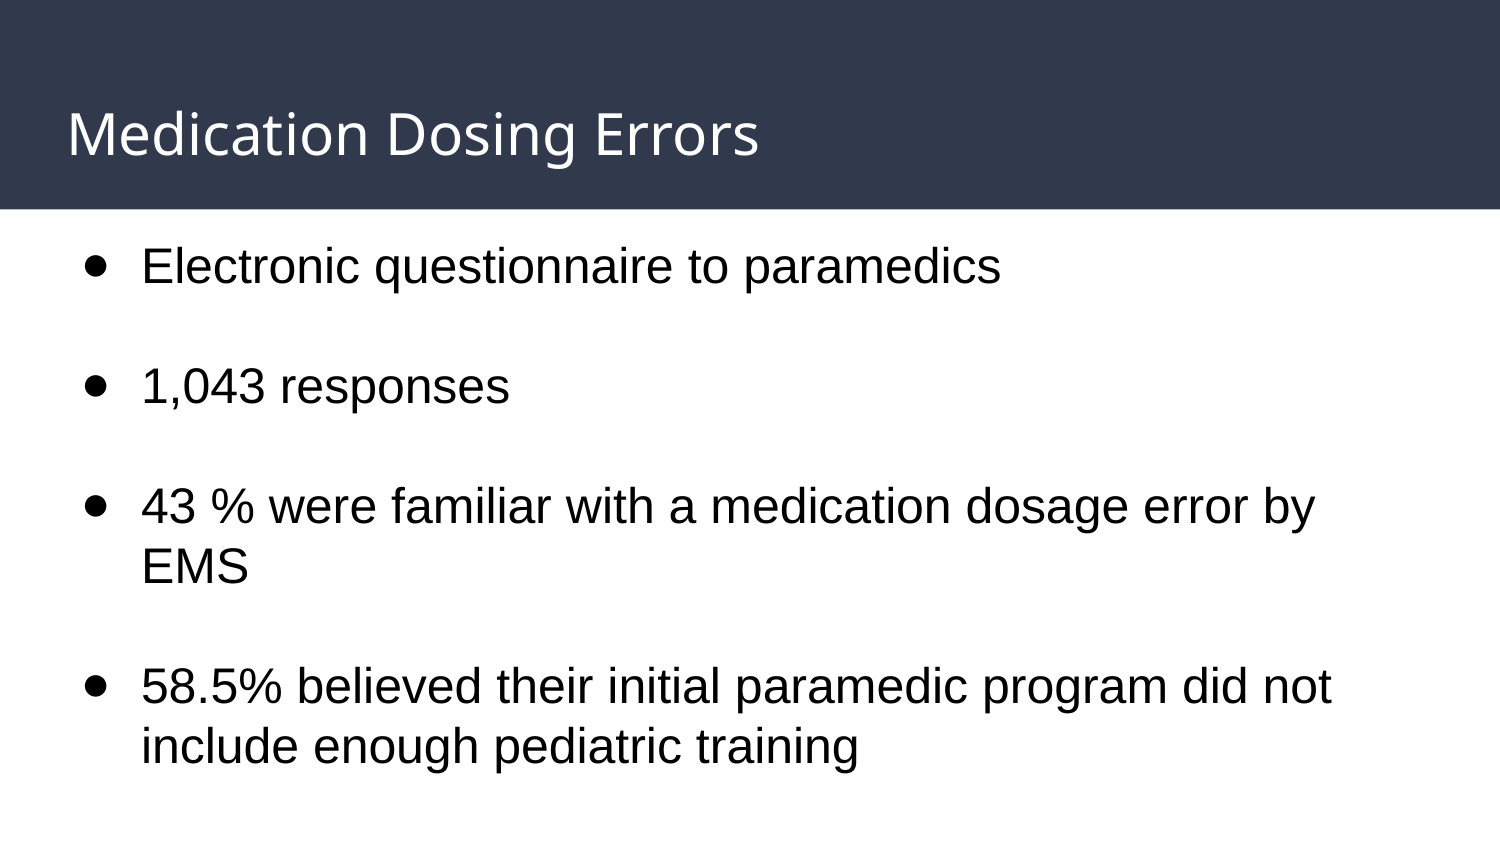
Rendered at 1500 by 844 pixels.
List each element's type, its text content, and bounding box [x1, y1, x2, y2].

title Medication Dosing Errors [51, 82, 1449, 185]
text_box Electronic questionnaire to paramedics 1,043 responses 43 % were familiar with a medication dosage error by EMS 58.5% believed their initial paramedic program did not include enough pediatric training [51, 218, 1449, 739]
